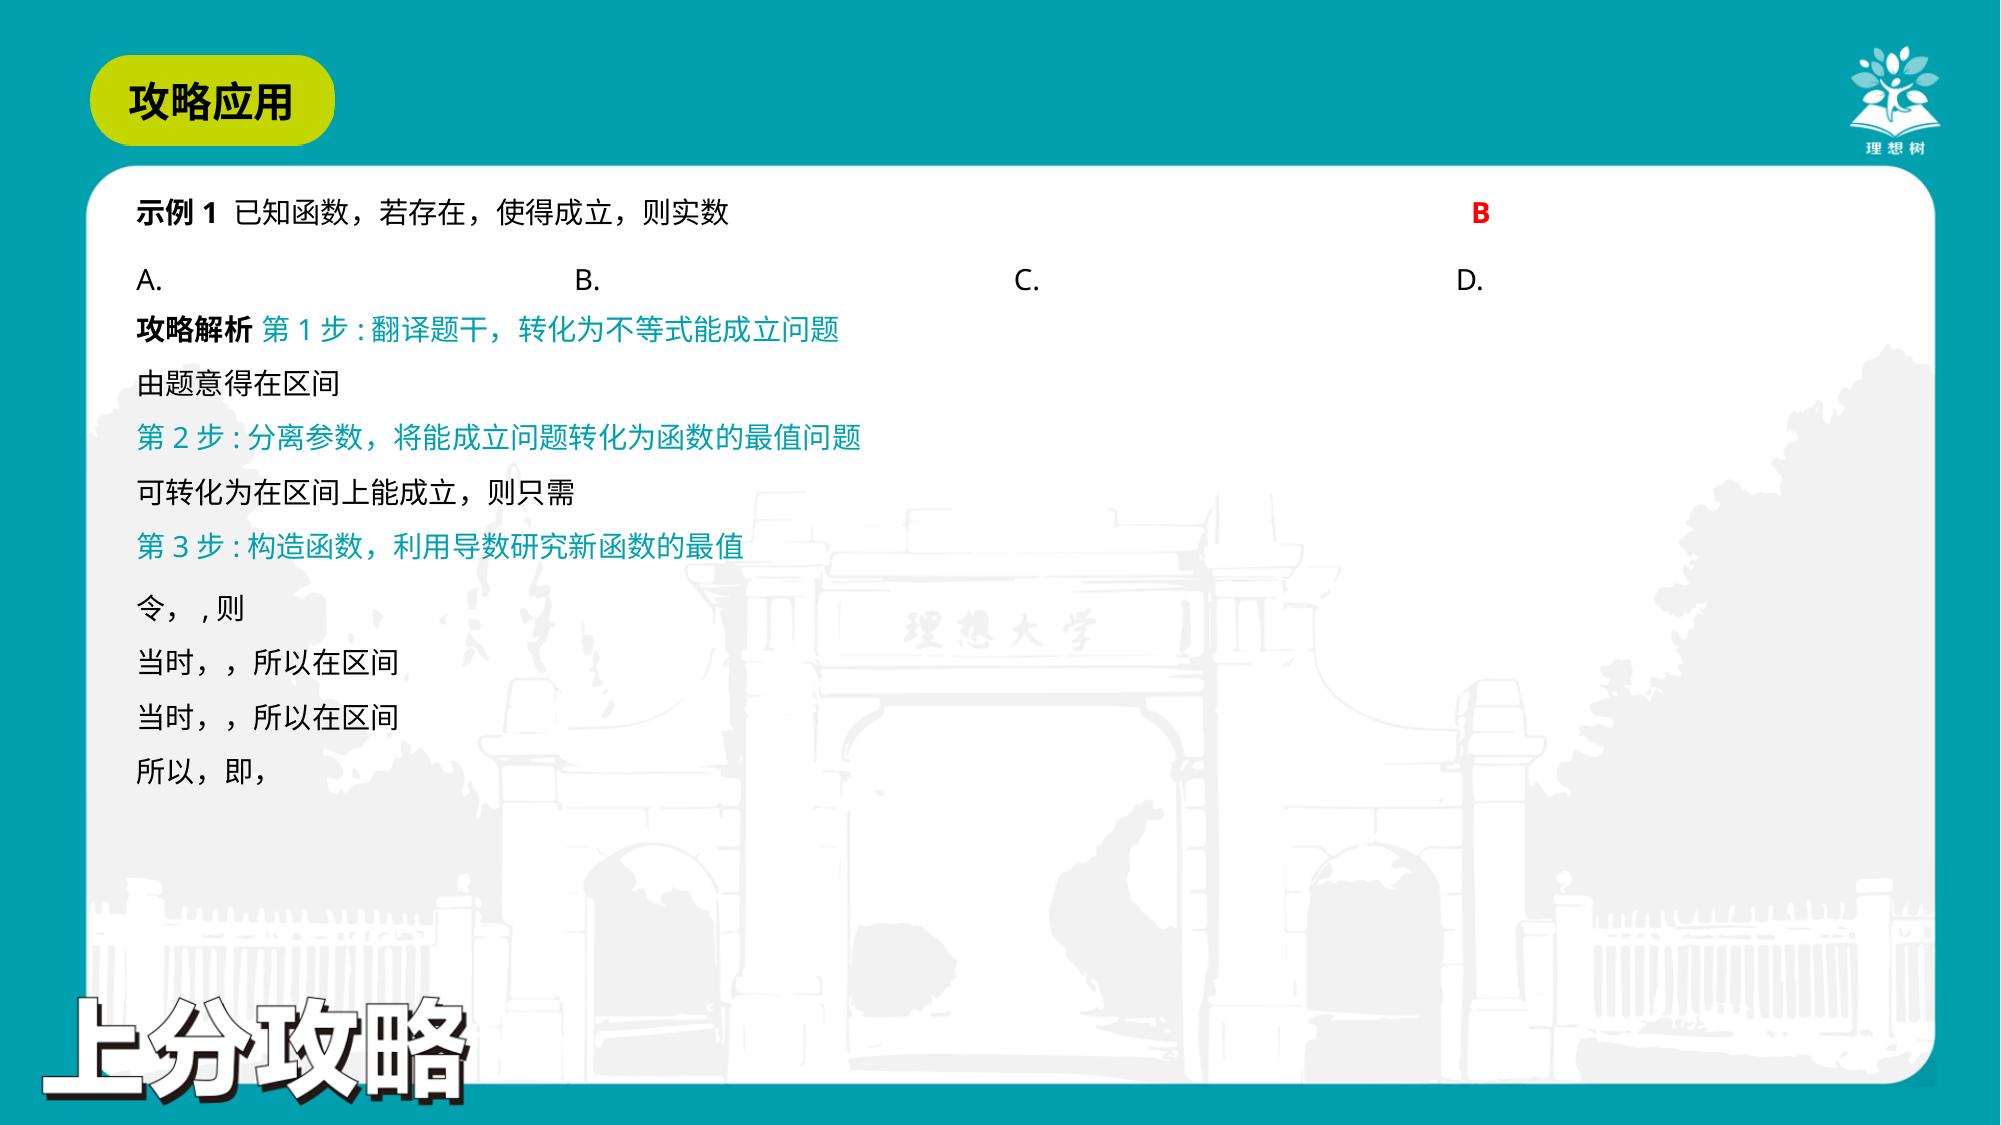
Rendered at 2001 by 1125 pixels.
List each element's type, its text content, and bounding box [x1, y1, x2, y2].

text_box B [1463, 176, 1499, 223]
picture [0, 0, 2000, 1125]
